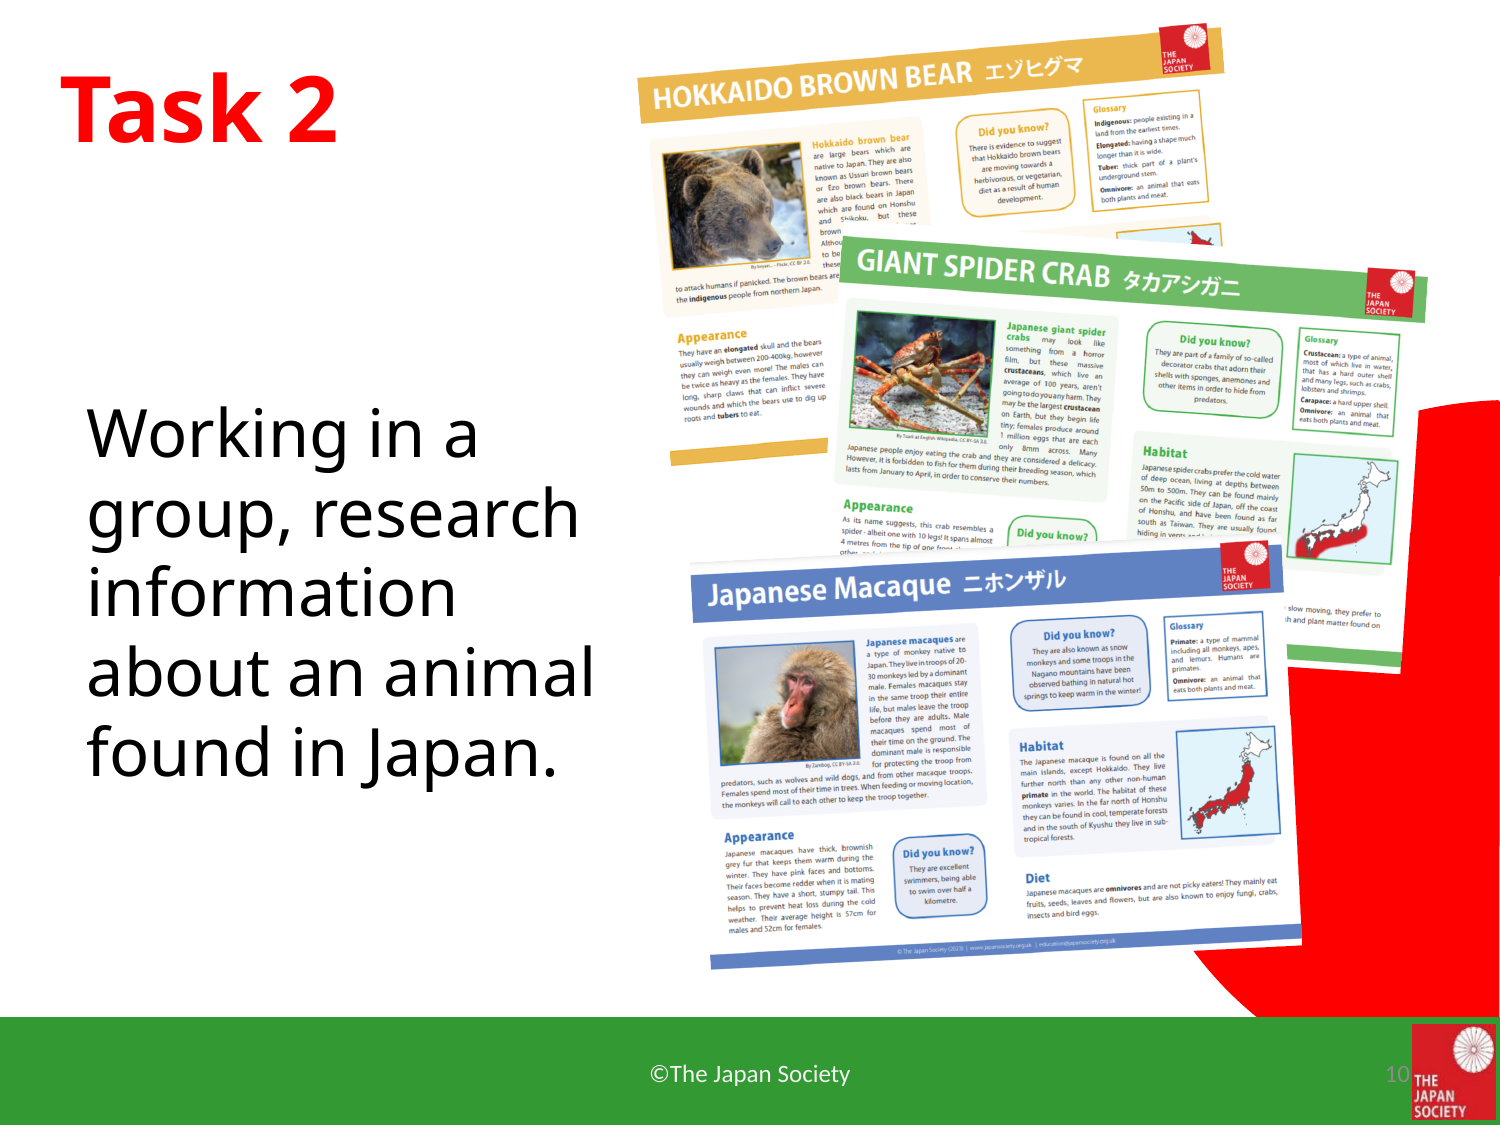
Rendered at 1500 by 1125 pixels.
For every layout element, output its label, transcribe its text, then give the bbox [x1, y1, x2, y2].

text_box Task 2 [44, 43, 647, 169]
picture [1412, 1024, 1496, 1120]
picture [637, 12, 1428, 975]
text_box Working in a group, research information about an animal found in Japan. [71, 382, 653, 798]
